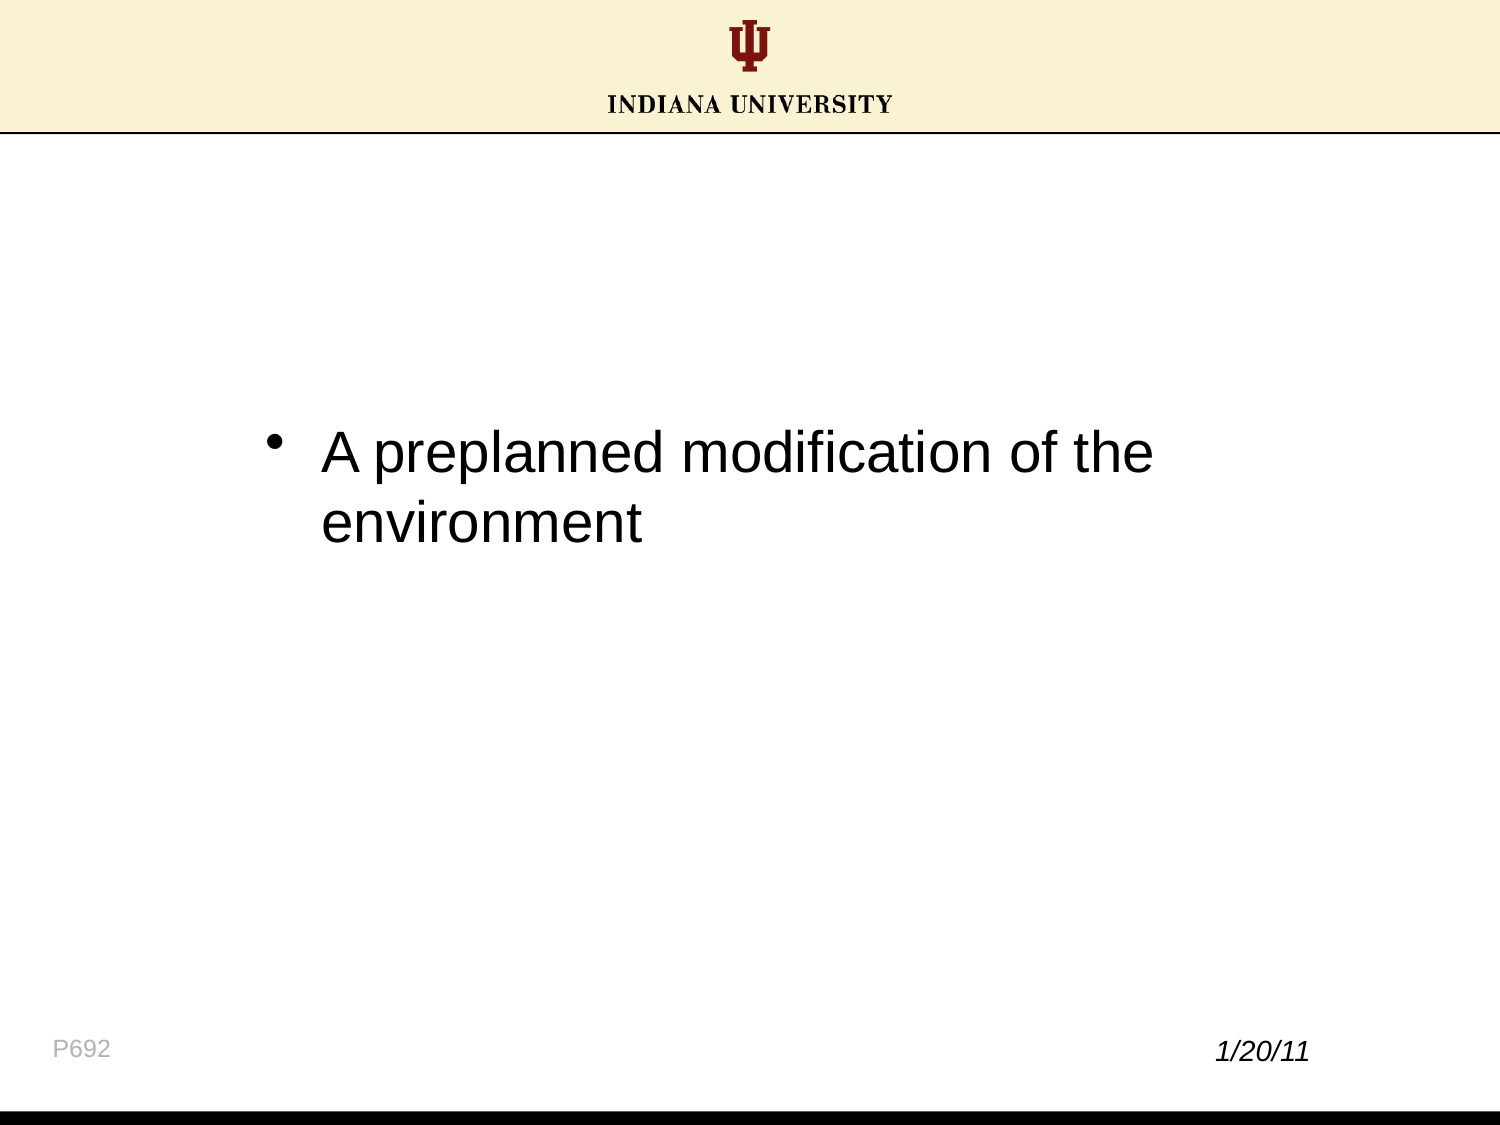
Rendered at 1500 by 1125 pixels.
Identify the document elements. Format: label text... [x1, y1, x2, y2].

picture [608, 20, 892, 113]
footer P692 [37, 1024, 851, 1076]
list A preplanned modification of the environment [250, 324, 1417, 988]
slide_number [1199, 1024, 1463, 1076]
